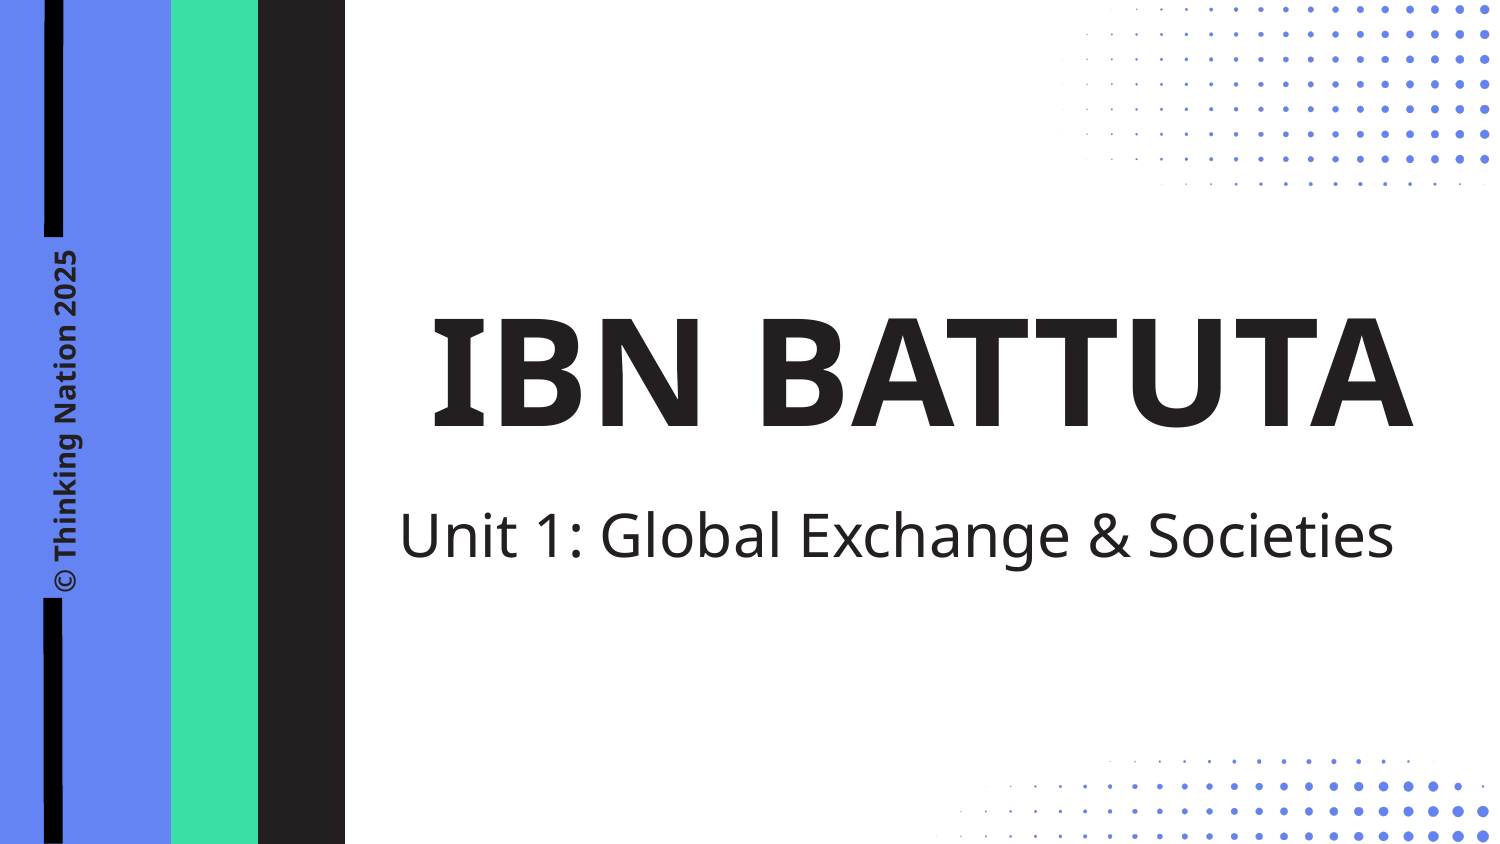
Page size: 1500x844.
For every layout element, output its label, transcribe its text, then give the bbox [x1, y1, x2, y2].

text_box IBN BATTUTA [350, 287, 1500, 461]
text_box [1037, 0, 1500, 186]
text_box Unit 1: Global Exchange & Societies [380, 467, 1416, 570]
text_box [911, 759, 1500, 844]
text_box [0, 0, 346, 844]
